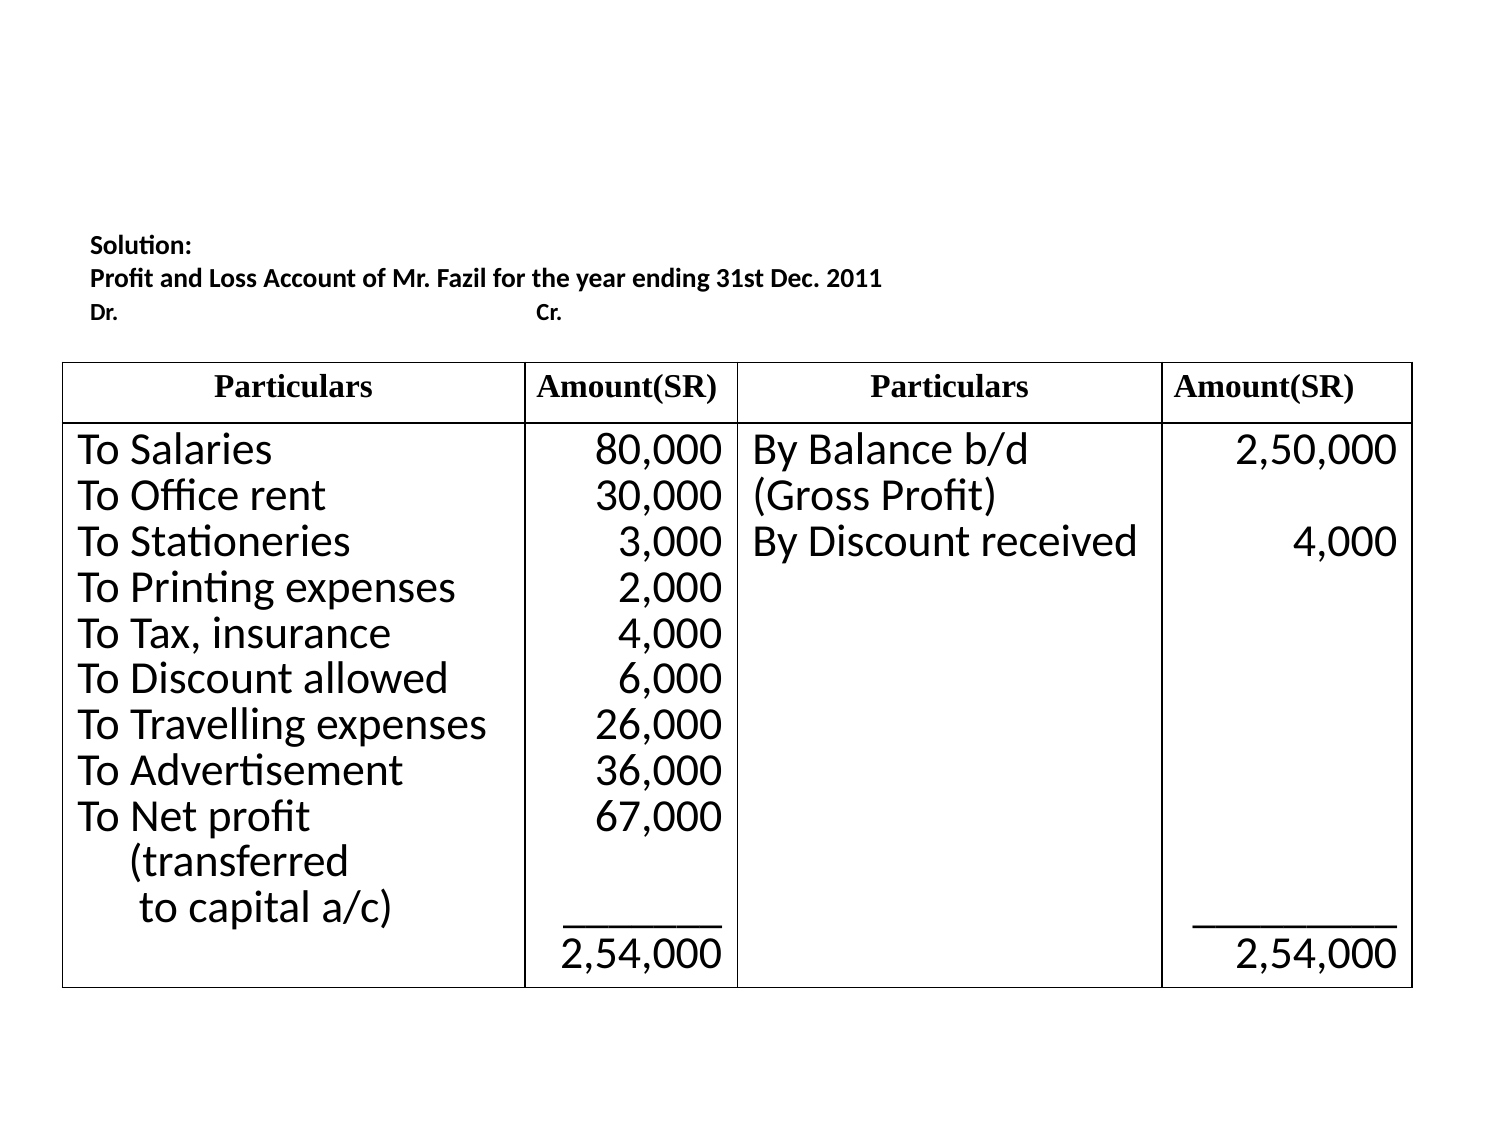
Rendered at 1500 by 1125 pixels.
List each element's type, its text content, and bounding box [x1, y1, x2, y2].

table_header Particulars [738, 363, 1161, 422]
table_header Amount(SR) [1163, 363, 1411, 422]
table_cell 80,000 30,000 3,000 2,000 4,000 6,000 26,000 36,000 67,000 _______ 2,54,000 [526, 424, 737, 987]
table_cell 2,50,000 4,000 _________ 2,54,000 [1163, 424, 1411, 987]
table_header Amount(SR) [526, 363, 737, 422]
table_cell By Balance b/d (Gross Profit) By Discount received [738, 424, 1161, 987]
title Solution: Profit and Loss Account of Mr. Fazil for the year ending 31st Dec. 2011 Dr. Cr. [75, 87, 1425, 388]
table_cell To Salaries To Office rent To Stationeries To Printing expenses To Tax, insurance To Discount allowed To Travelling expenses To Advertisement To Net profit (transferred to capital a/c) [63, 424, 524, 987]
table_header Particulars [63, 363, 524, 422]
